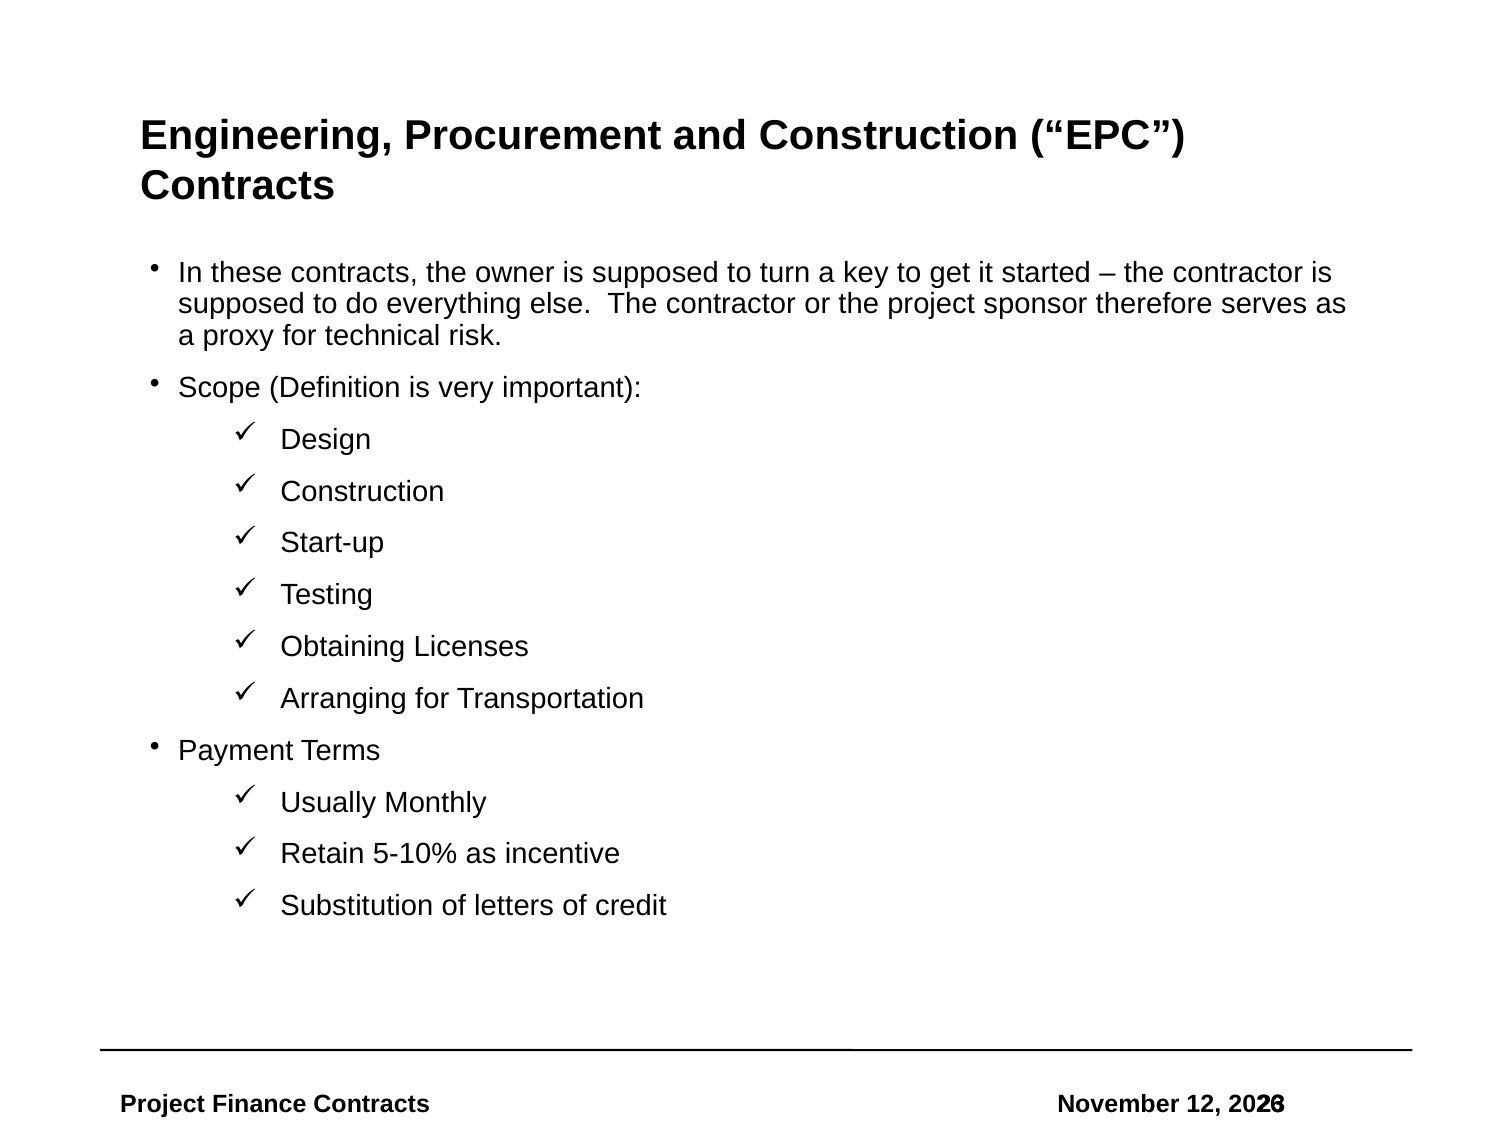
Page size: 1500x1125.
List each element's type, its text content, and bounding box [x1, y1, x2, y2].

title Engineering, Procurement and Construction (“EPC”) Contracts [124, 99, 1288, 226]
list In these contracts, the owner is supposed to turn a key to get it started – the contractor is supposed to do everything else. The contractor or the project sponsor therefore serves as a proxy for technical risk. Scope (Definition is very important): Design Construction Start-up Testing Obtaining Licenses Arranging for Transportation Payment Terms Usually Monthly Retain 5-10% as incentive Substitution of letters of credit [124, 249, 1376, 1001]
